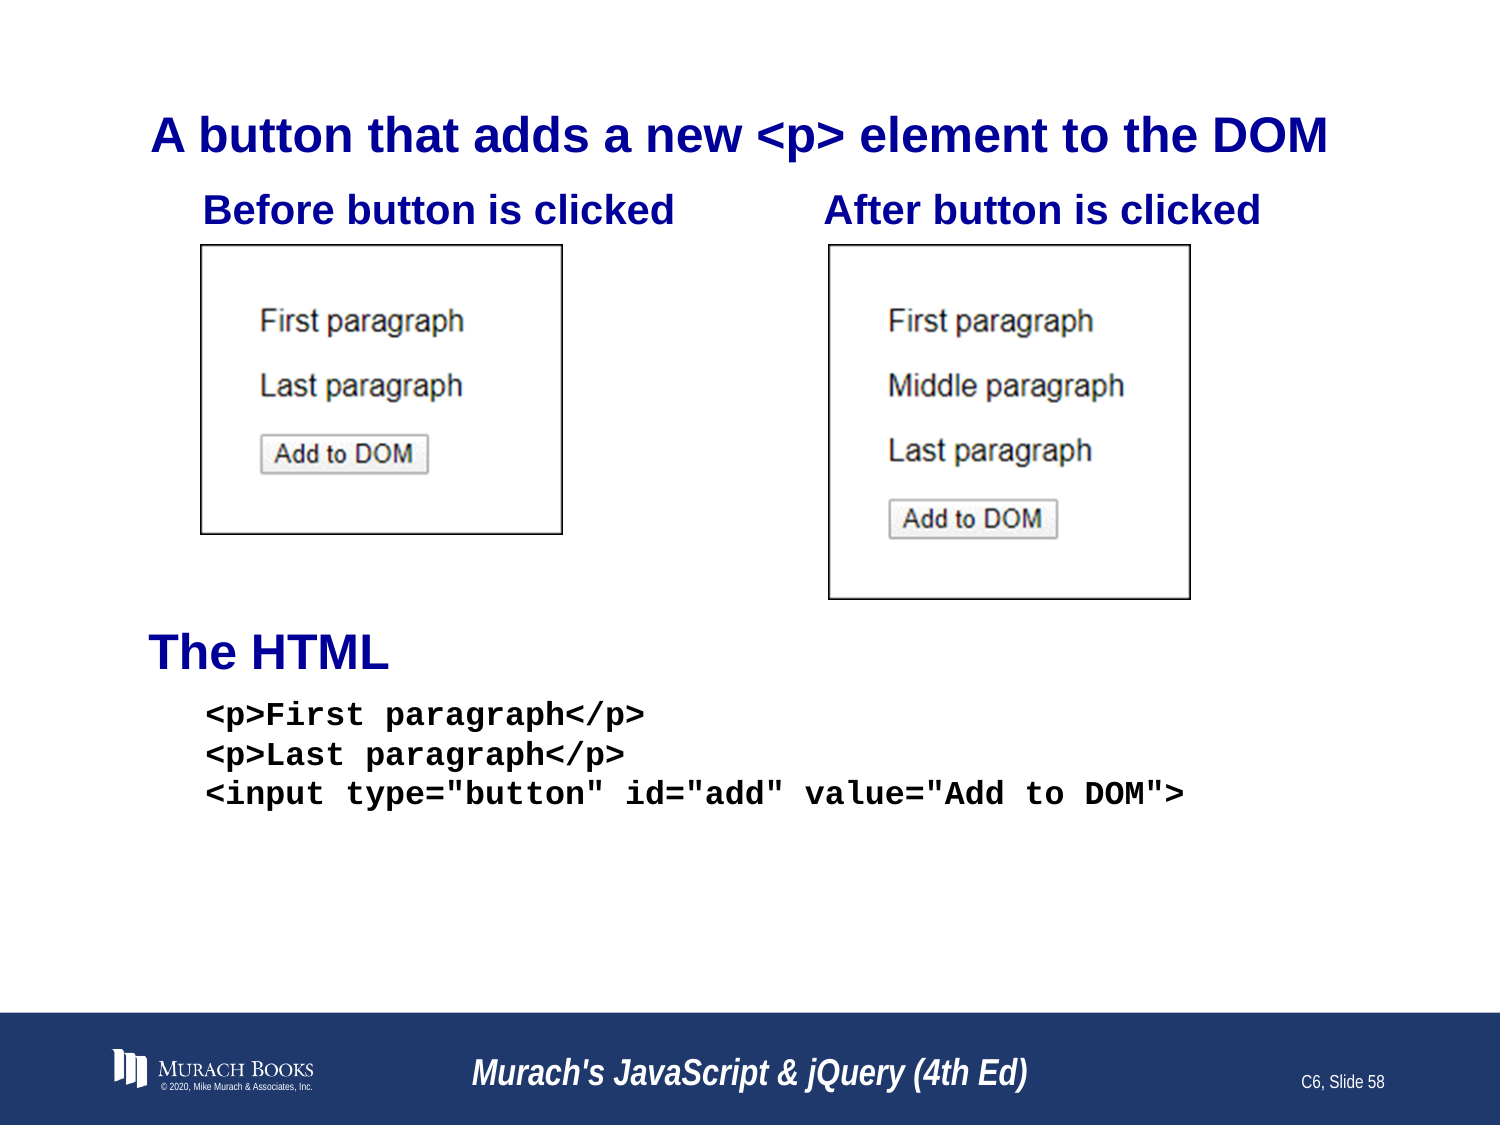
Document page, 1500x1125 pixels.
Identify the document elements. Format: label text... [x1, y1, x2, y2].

list The HTML <p>First paragraph</p> <p>Last paragraph</p> <input type="button" id="add" value="Add to DOM"> [133, 611, 1346, 750]
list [827, 244, 1191, 601]
footer © 2020, Mike Murach & Associates, Inc. [12, 1025, 463, 1100]
slide_number C6, Slide 58 [1087, 1025, 1400, 1100]
title A button that adds a new <p> element to the DOM [150, 102, 1350, 164]
slide_number Murach's JavaScript & jQuery (4th Ed) [463, 1025, 1050, 1100]
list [199, 244, 563, 535]
list Before button is clicked After button is clicked [187, 174, 1400, 288]
